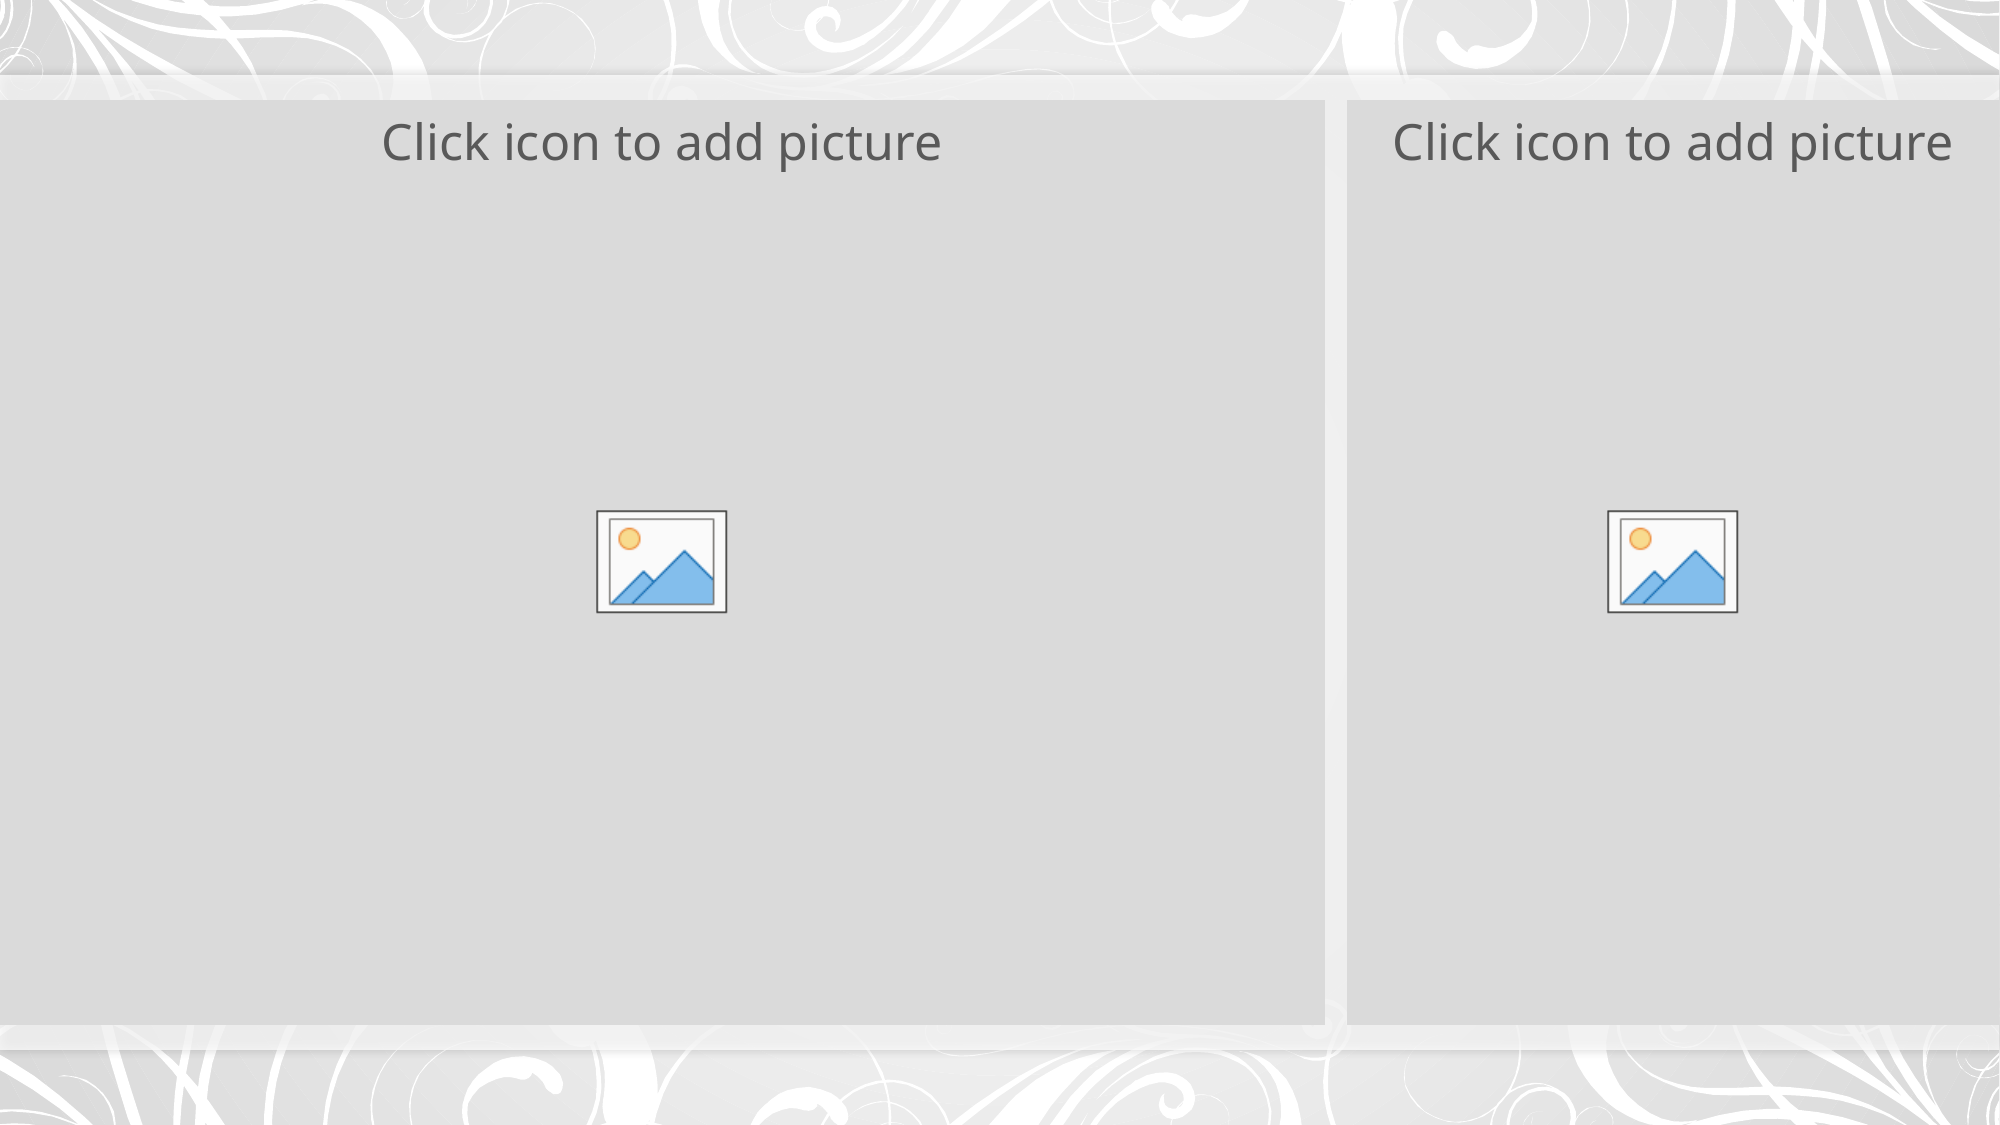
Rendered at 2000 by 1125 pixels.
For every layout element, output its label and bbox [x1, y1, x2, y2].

picture [1346, 99, 2000, 1025]
picture [0, 99, 1325, 1025]
